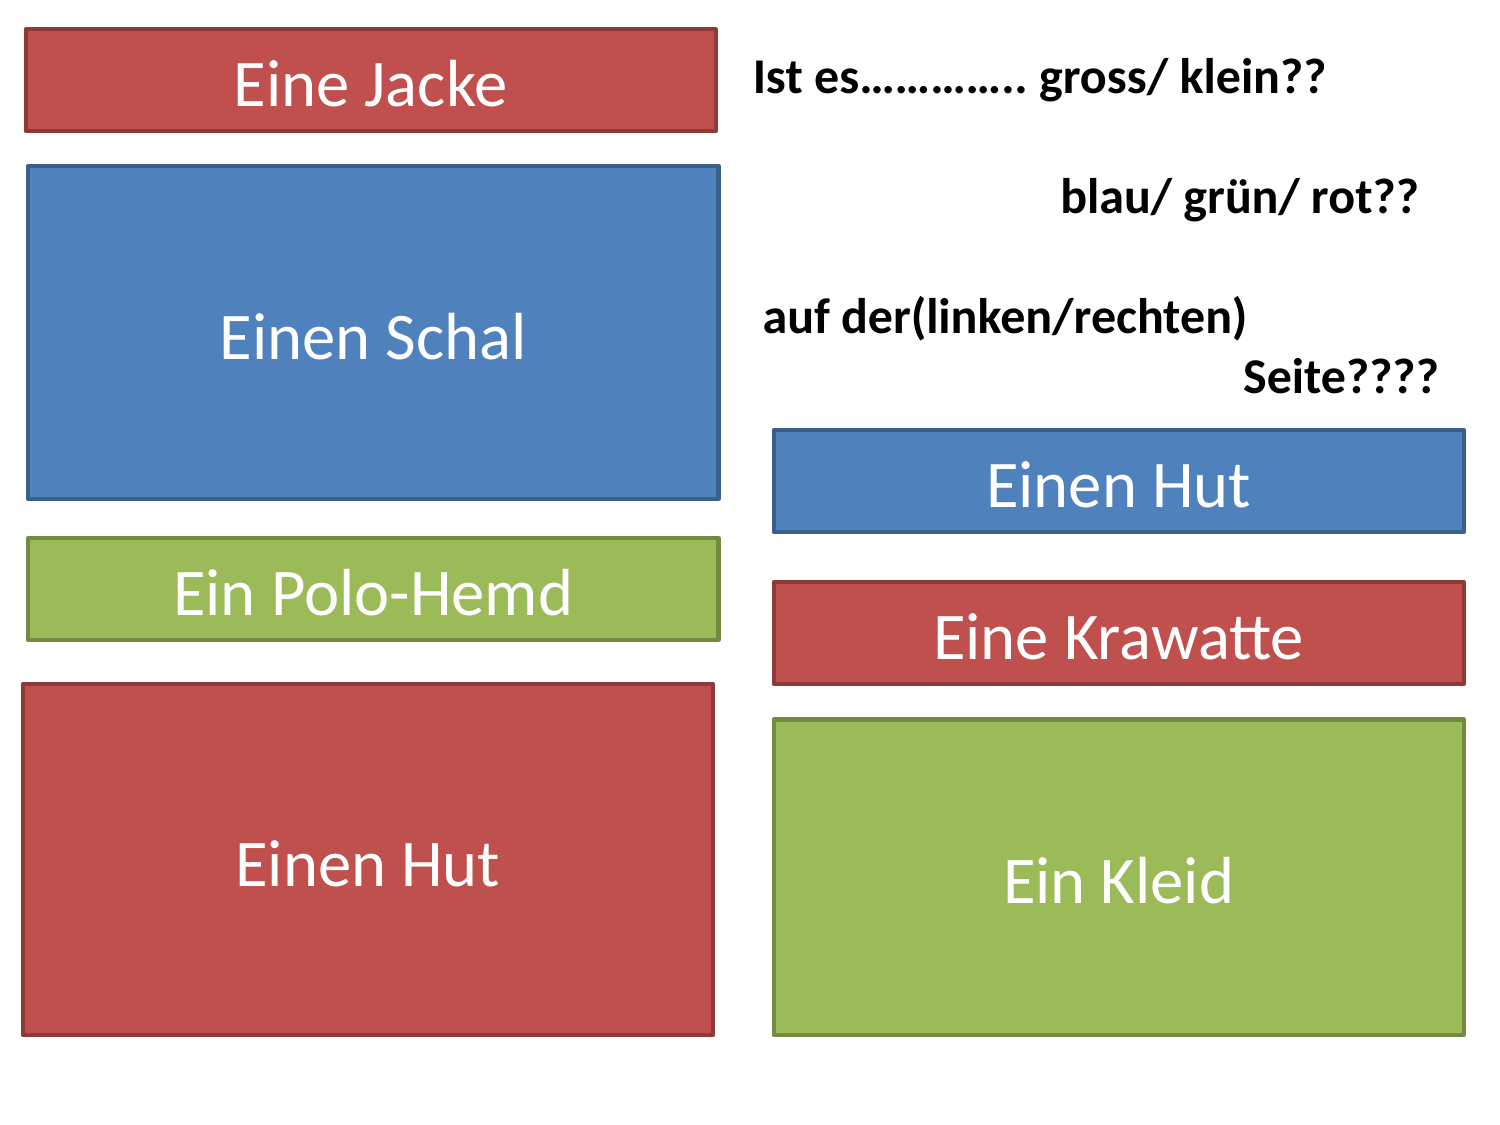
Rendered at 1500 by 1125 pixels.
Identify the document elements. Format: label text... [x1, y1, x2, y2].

text_box Einen Schal [26, 164, 721, 501]
text_box Ist es………….. gross/ klein?? blau/ grün/ rot?? auf der(linken/rechten) Seite???? [738, 36, 1454, 411]
text_box Ein Kleid [772, 717, 1466, 1037]
text_box Ein Polo-Hemd [26, 536, 721, 642]
text_box Eine Jacke [24, 27, 718, 133]
text_box Einen Hut [772, 428, 1466, 534]
text_box Eine Krawatte [772, 580, 1466, 686]
text_box Einen Hut [21, 682, 715, 1037]
